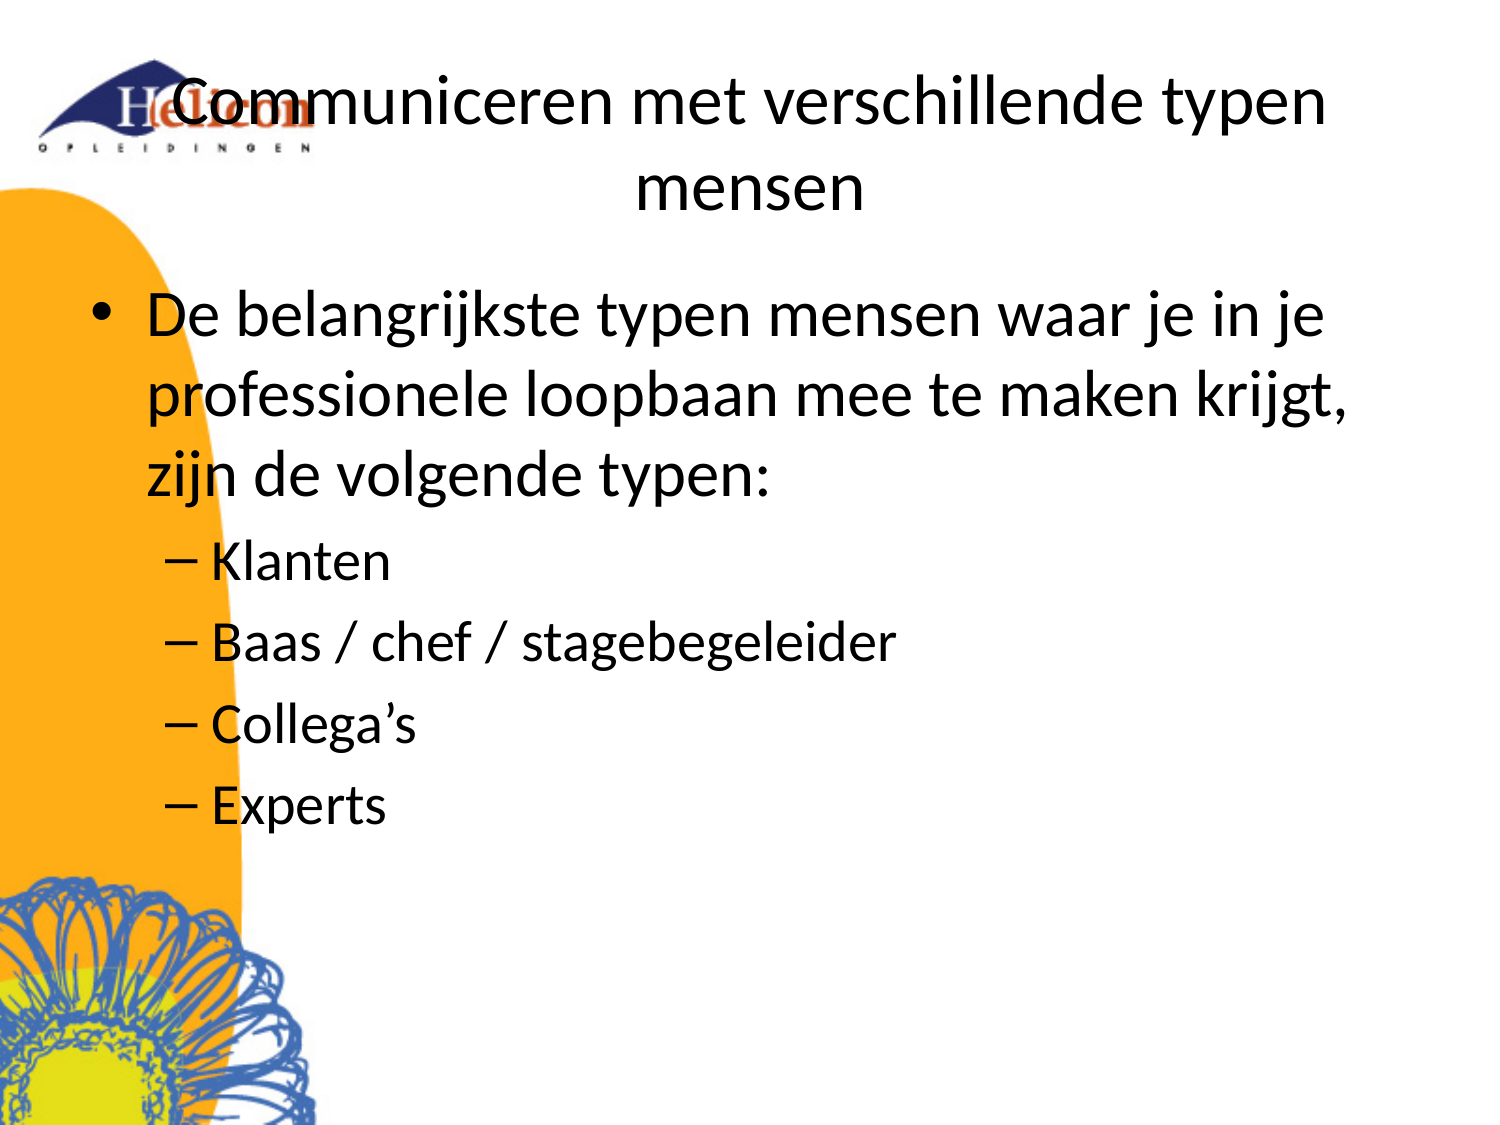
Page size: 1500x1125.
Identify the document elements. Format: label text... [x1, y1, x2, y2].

picture [0, 0, 1500, 1125]
list De belangrijkste typen mensen waar je in je professionele loopbaan mee te maken krijgt, zijn de volgende typen: Klanten Baas / chef / stagebegeleider Collega’s Experts [75, 262, 1425, 1005]
title Communiceren met verschillende typen mensen [75, 45, 1425, 233]
